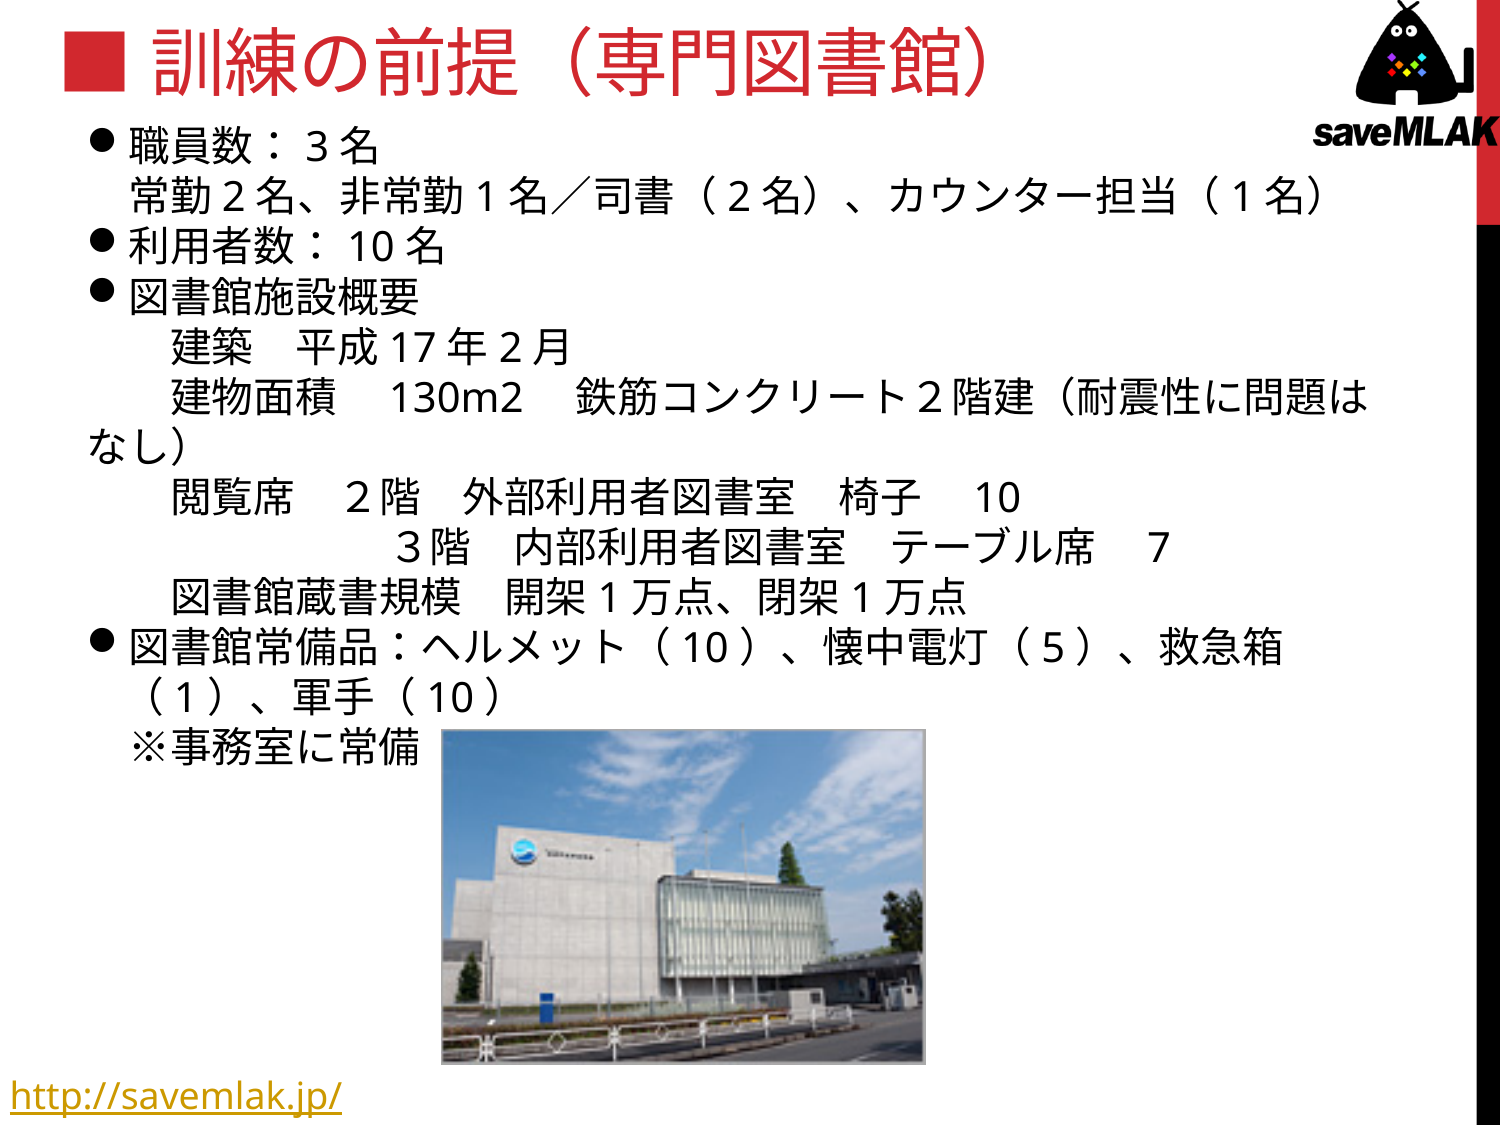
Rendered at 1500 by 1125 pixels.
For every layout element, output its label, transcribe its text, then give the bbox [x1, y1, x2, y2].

text_box http://savemlak.jp/ [0, 1064, 358, 1125]
picture [1313, 0, 1500, 146]
text_box 職員数：3名 常勤2名、非常勤1名／司書（2名）、カウンター担当（1名） 利用者数：10名 図書館施設概要 建築 平成17年2月 建物面積 130m2 鉄筋コンクリート２階建（耐震性に問題はなし） 閲覧席 ２階 外部利用者図書室 椅子 10 ３階 内部利用者図書室 テーブル席 7 図書館蔵書規模 開架1万点、閉架1万点 図書館常備品：ヘルメット（10）、懐中電灯（5）、救急箱（1）、軍手（10） ※事務室に常備 [71, 112, 1407, 778]
picture [440, 728, 926, 1065]
title ■訓練の前提（専門図書館） [42, 40, 1281, 114]
